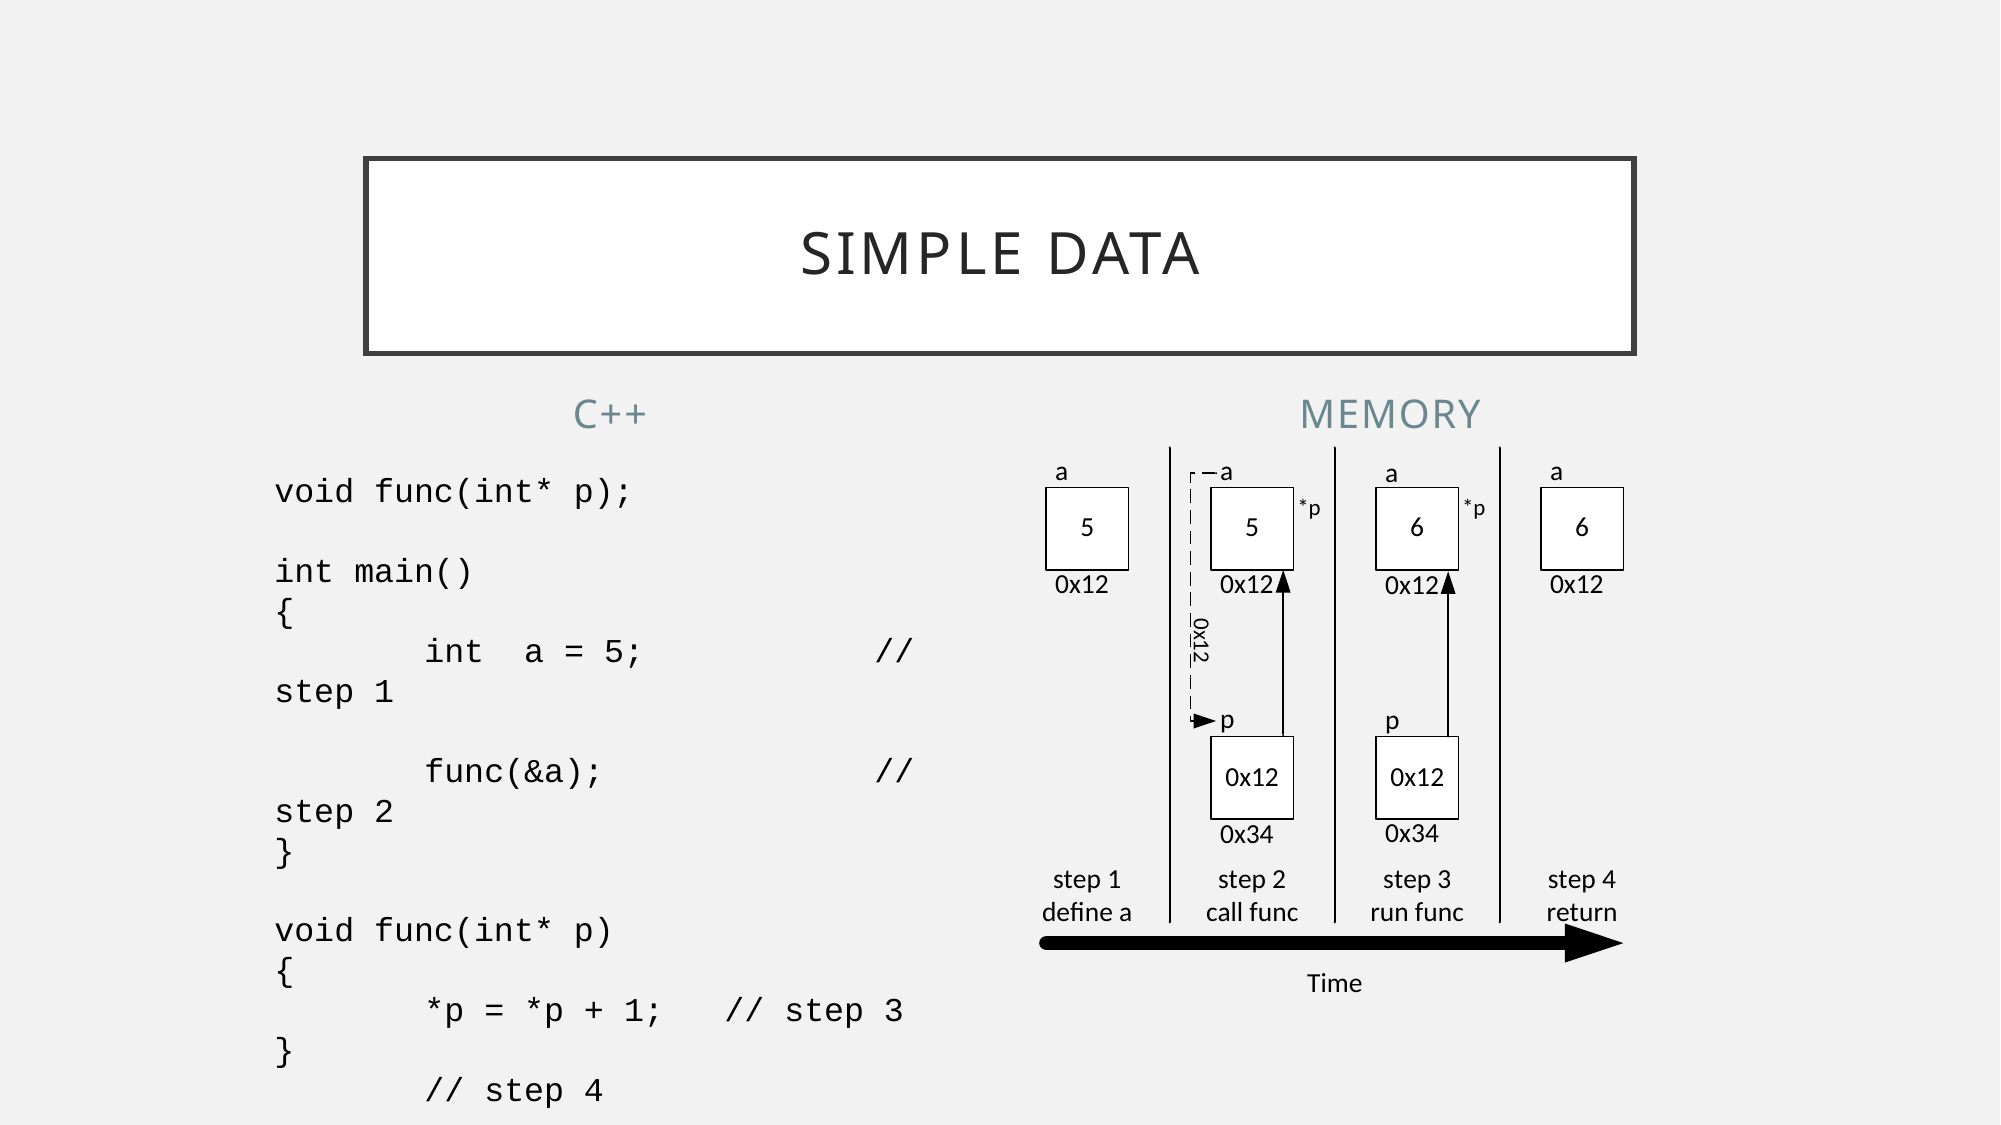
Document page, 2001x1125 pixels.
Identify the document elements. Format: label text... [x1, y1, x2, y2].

list C++ [259, 379, 961, 444]
picture [1025, 443, 1634, 1017]
title Simple Data [363, 156, 1637, 356]
text_box void func(int* p); int main() { int a = 5; // step 1 func(&a); // step 2 } void func(int* p) { *p = *p + 1; // step 3 } // step 4 [259, 462, 961, 1116]
list Memory [1039, 379, 1741, 444]
